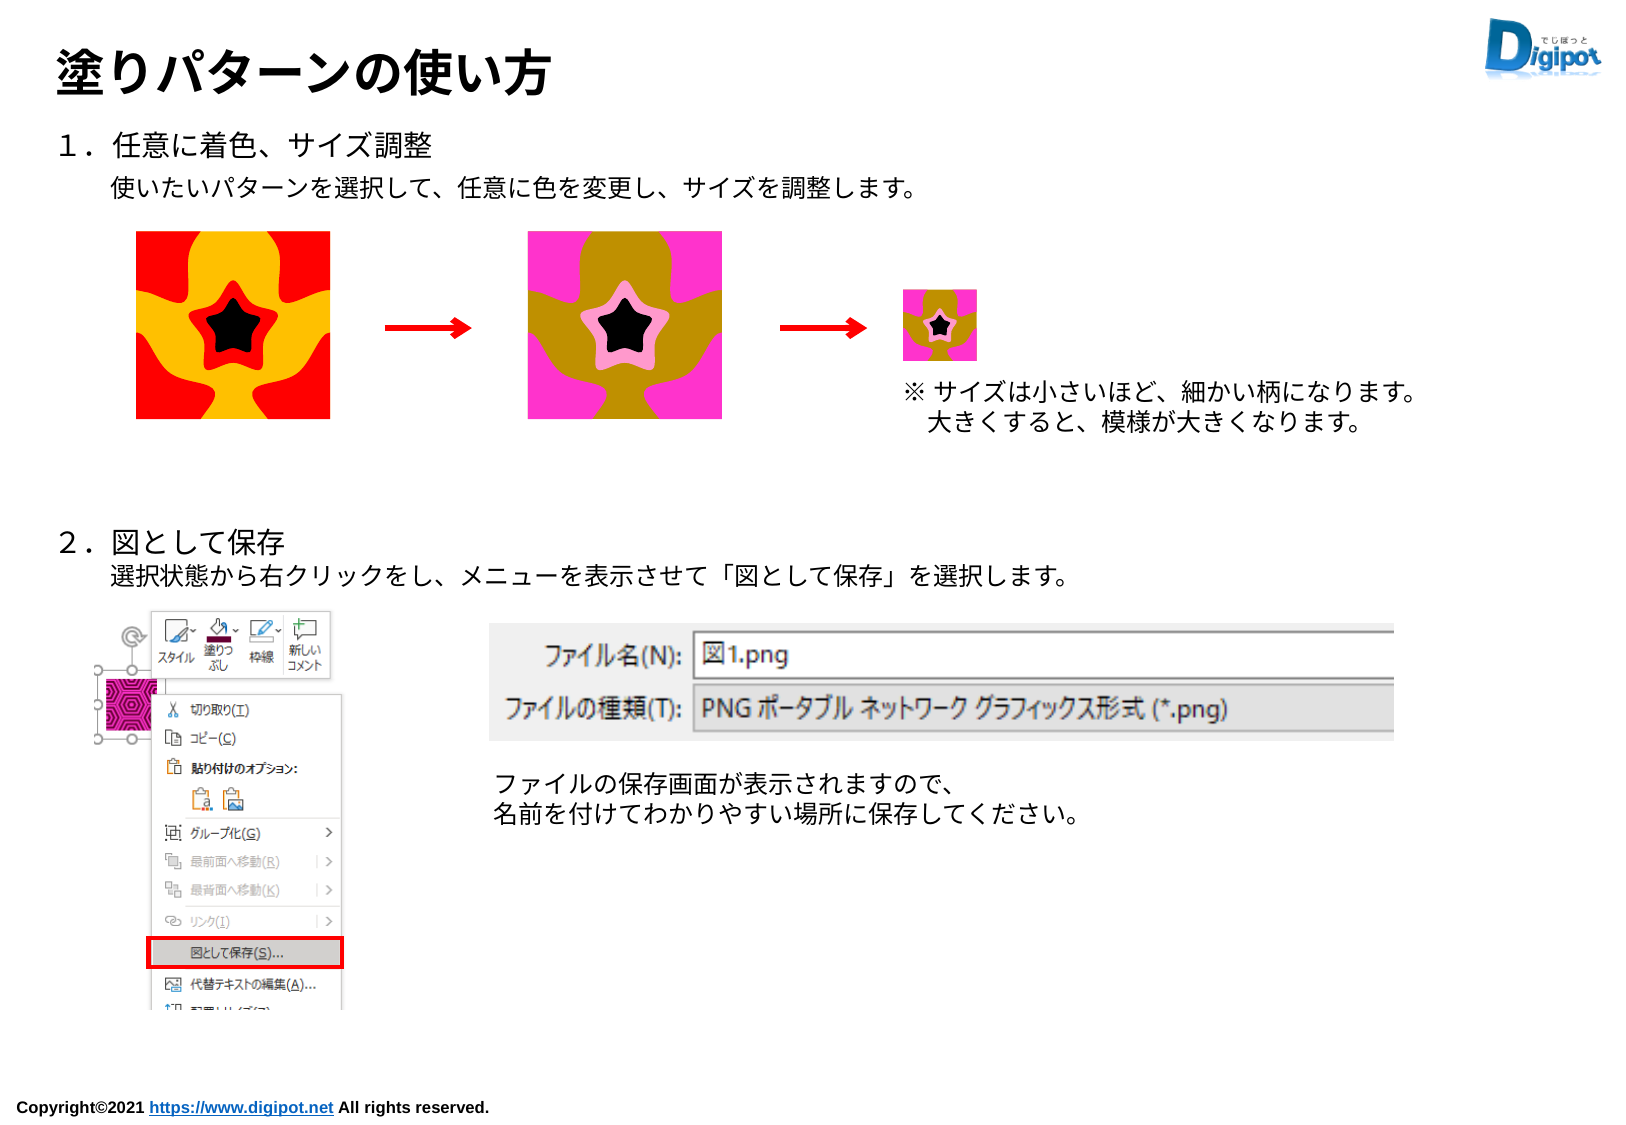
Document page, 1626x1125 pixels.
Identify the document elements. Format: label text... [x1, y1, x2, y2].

picture [489, 623, 1394, 741]
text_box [136, 231, 331, 420]
text_box ファイルの保存画面が表示されますので、 名前を付けてわかりやすい場所に保存してください。 [478, 761, 1108, 836]
text_box ※サイズは小さいほど、細かい柄になります。 大きくすると、模様が大きくなります。 [887, 369, 1444, 444]
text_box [527, 231, 722, 420]
text_box 塗りパターンの使い方 [40, 34, 568, 109]
picture [94, 606, 352, 1010]
picture [1485, 18, 1602, 82]
text_box ２．図として保存 [38, 517, 302, 567]
text_box １．任意に着色、サイズ調整 [38, 119, 448, 170]
text_box 選択状態から右クリックをし、メニューを表示させて「図として保存」を選択します。 [95, 552, 1097, 598]
text_box 使いたいパターンを選択して、任意に色を変更し、サイズを調整します。 [96, 164, 945, 210]
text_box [903, 289, 977, 361]
